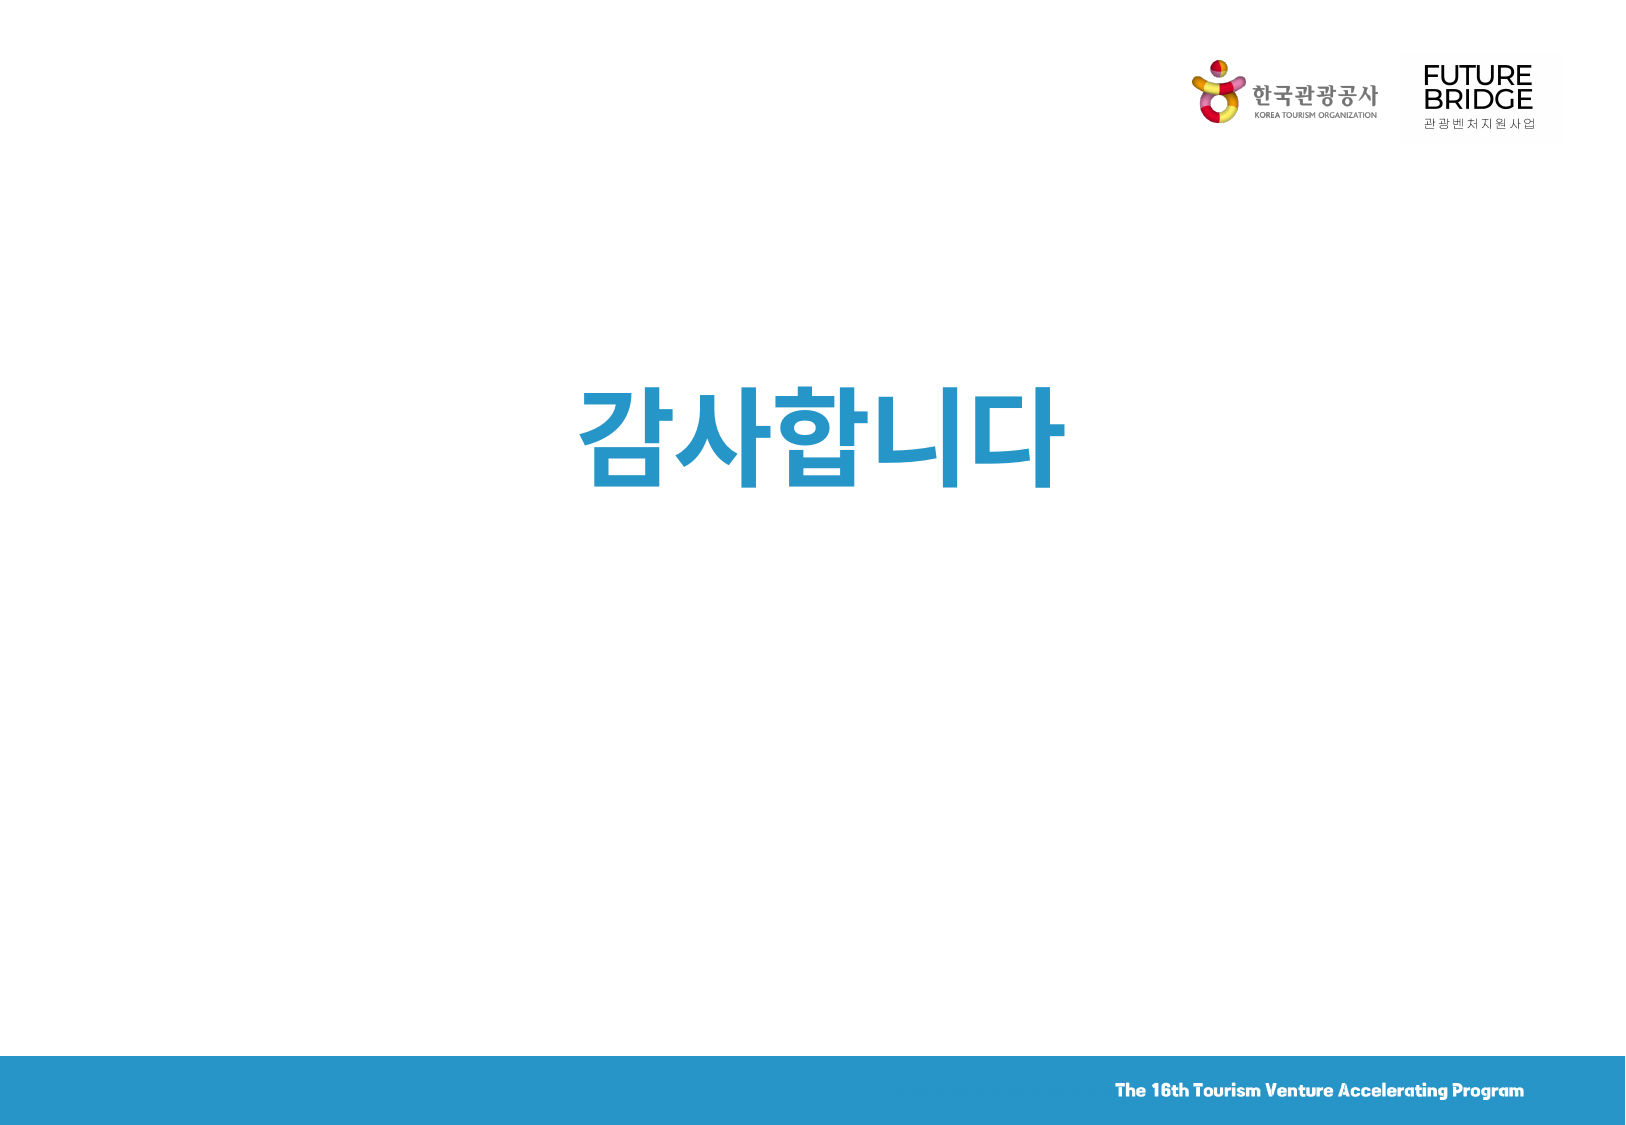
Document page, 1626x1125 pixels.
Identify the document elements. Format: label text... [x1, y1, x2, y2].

picture [1192, 60, 1378, 124]
picture [1400, 53, 1563, 144]
picture [887, 1082, 1524, 1103]
text_box 감사합니다 [576, 385, 1068, 503]
